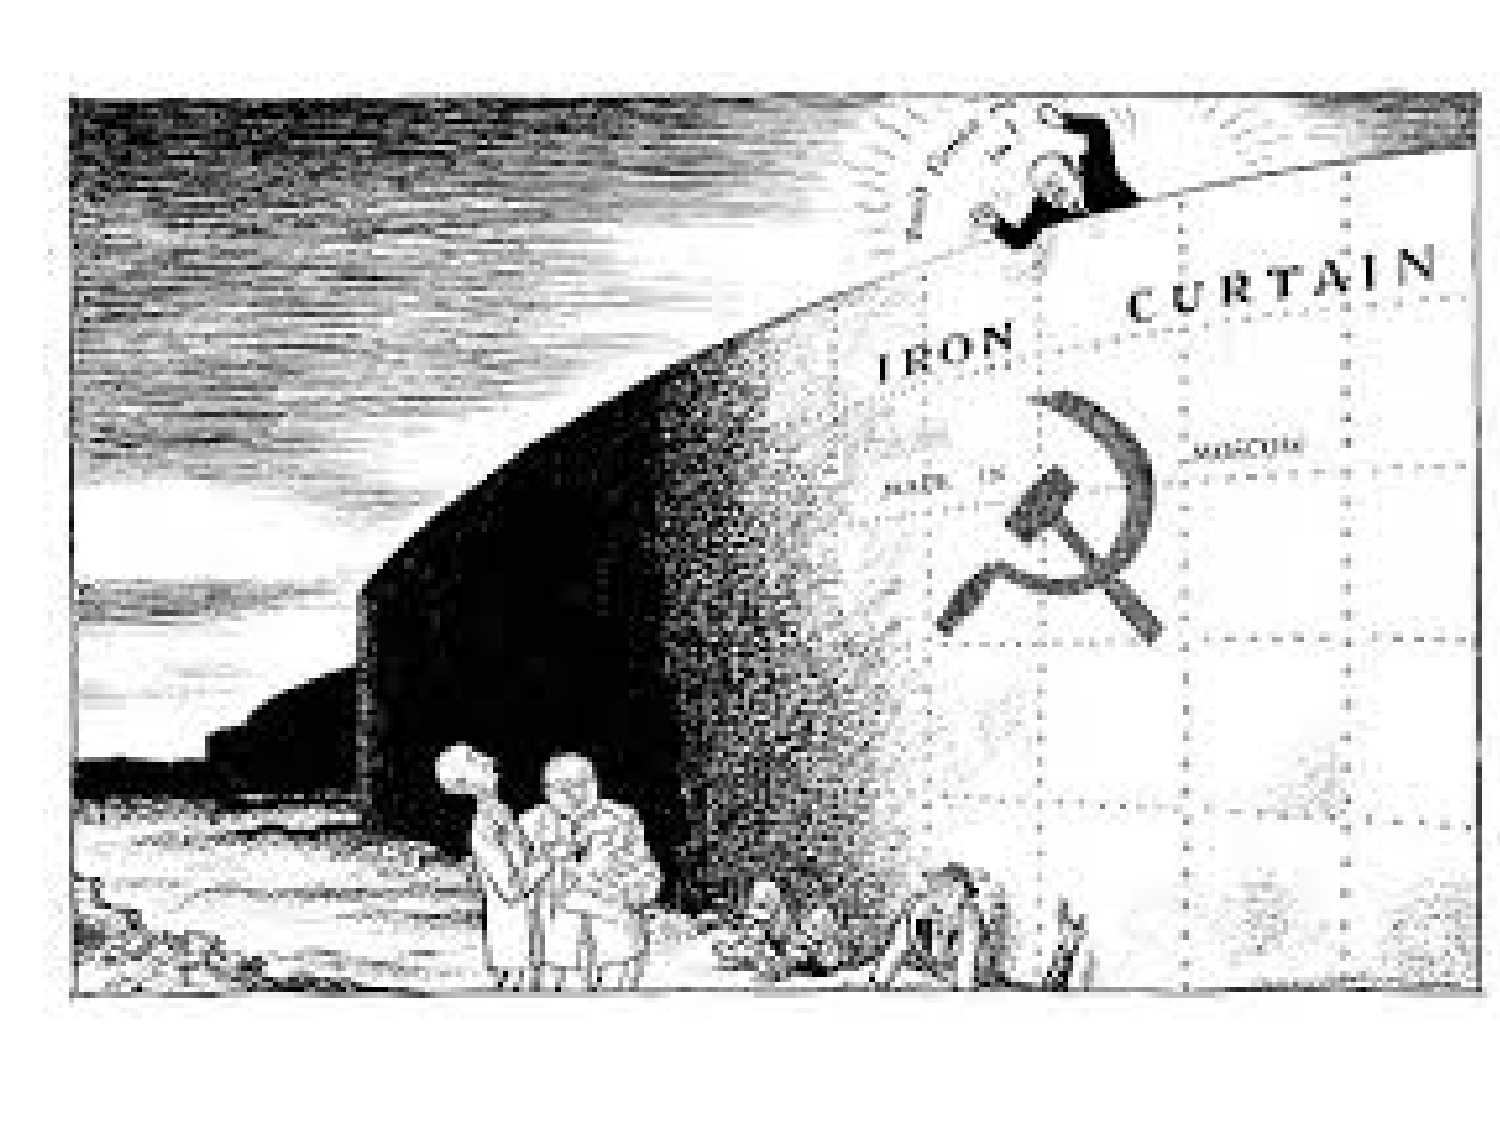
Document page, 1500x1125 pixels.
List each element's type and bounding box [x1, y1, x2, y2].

picture [43, 72, 1500, 1020]
